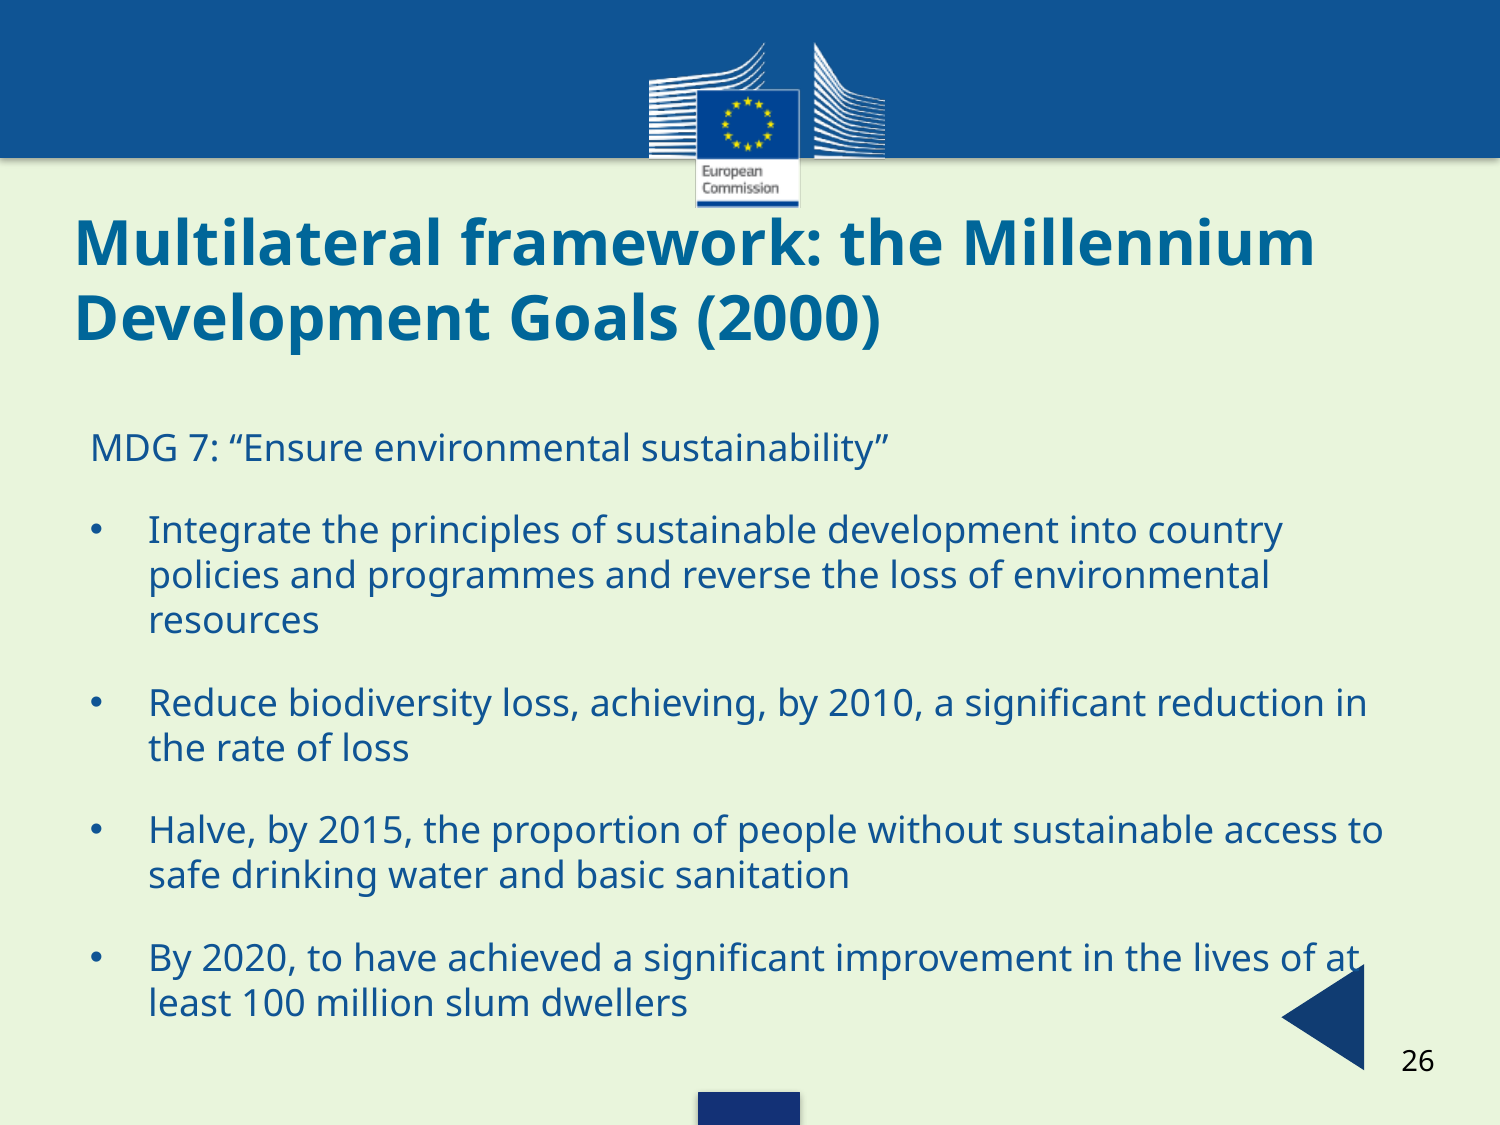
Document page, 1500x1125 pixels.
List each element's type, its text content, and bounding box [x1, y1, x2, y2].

text_box MDG 7: “Ensure environmental sustainability” Integrate the principles of sustainable development into country policies and programmes and reverse the loss of environmental resources Reduce biodiversity loss, achieving, by 2010, a significant reduction in the rate of loss Halve, by 2015, the proportion of people without sustainable access to safe drinking water and basic sanitation By 2020, to have achieved a significant improvement in the lives of at least 100 million slum dwellers [74, 416, 1425, 1032]
title Multilateral framework: the Millennium Development Goals (2000) [0, 176, 1500, 380]
picture [649, 42, 885, 176]
slide_number 26 [1362, 1034, 1451, 1113]
text_box [1304, 1032, 1365, 1071]
